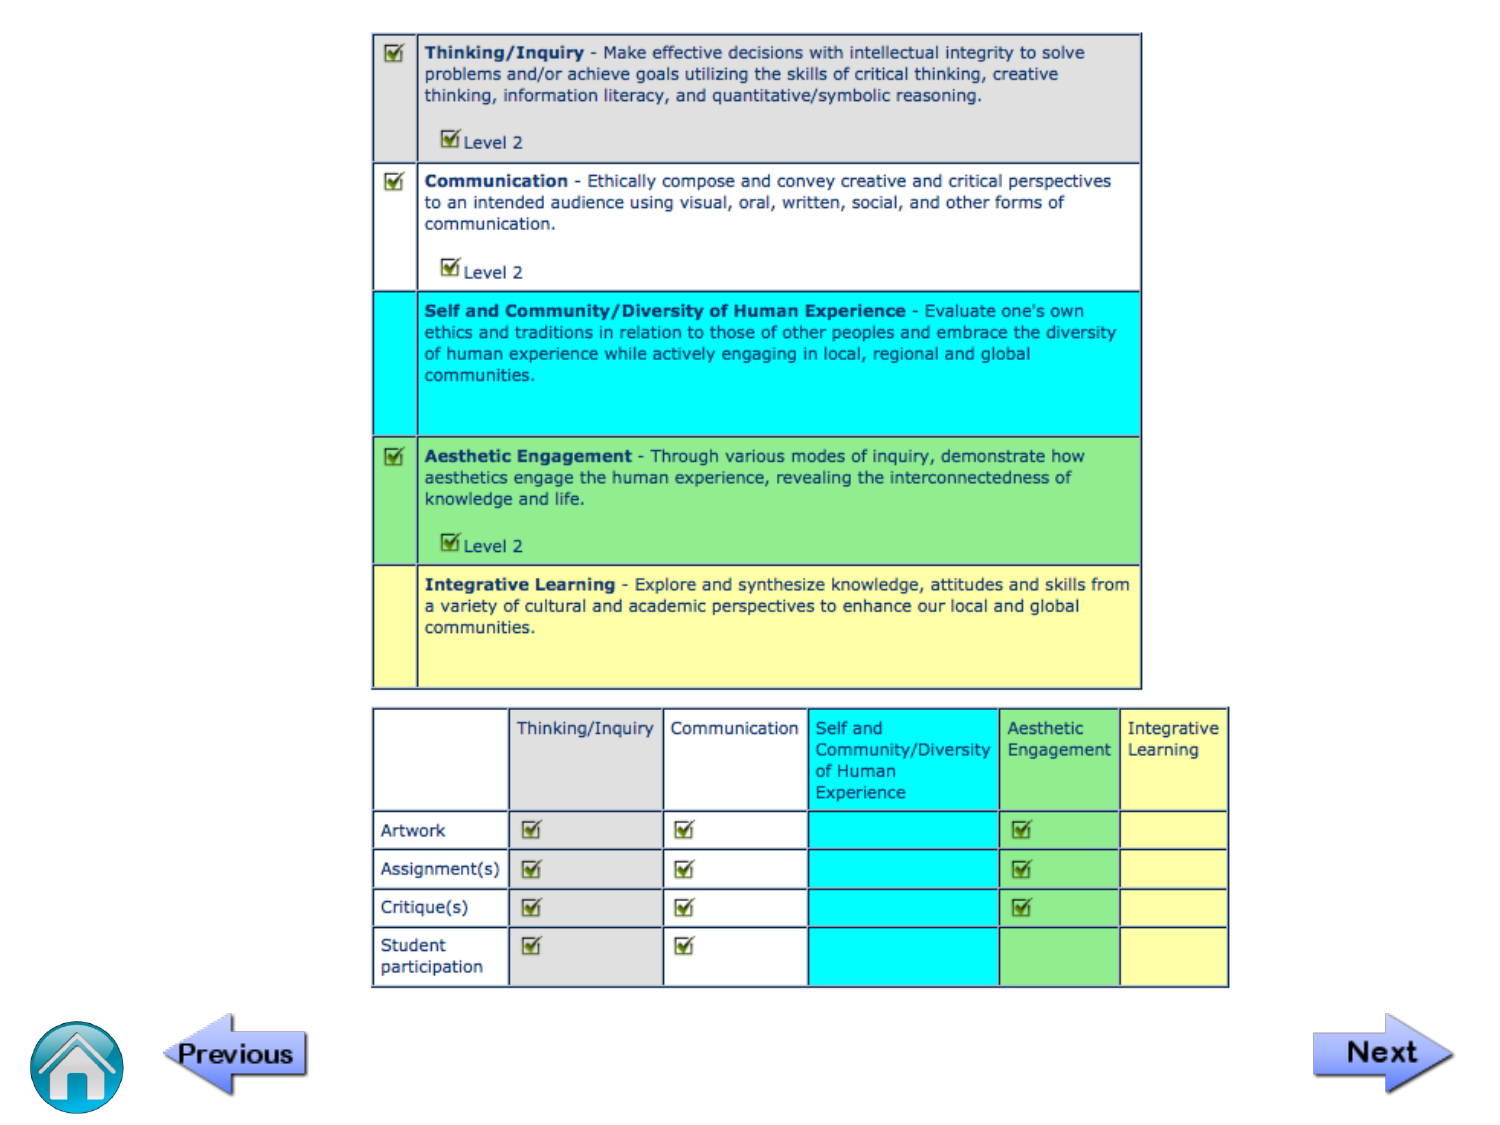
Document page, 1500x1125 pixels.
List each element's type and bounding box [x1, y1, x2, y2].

picture [162, 1012, 313, 1102]
picture [1312, 1012, 1460, 1100]
list [349, 16, 1252, 1006]
picture [24, 1014, 129, 1118]
